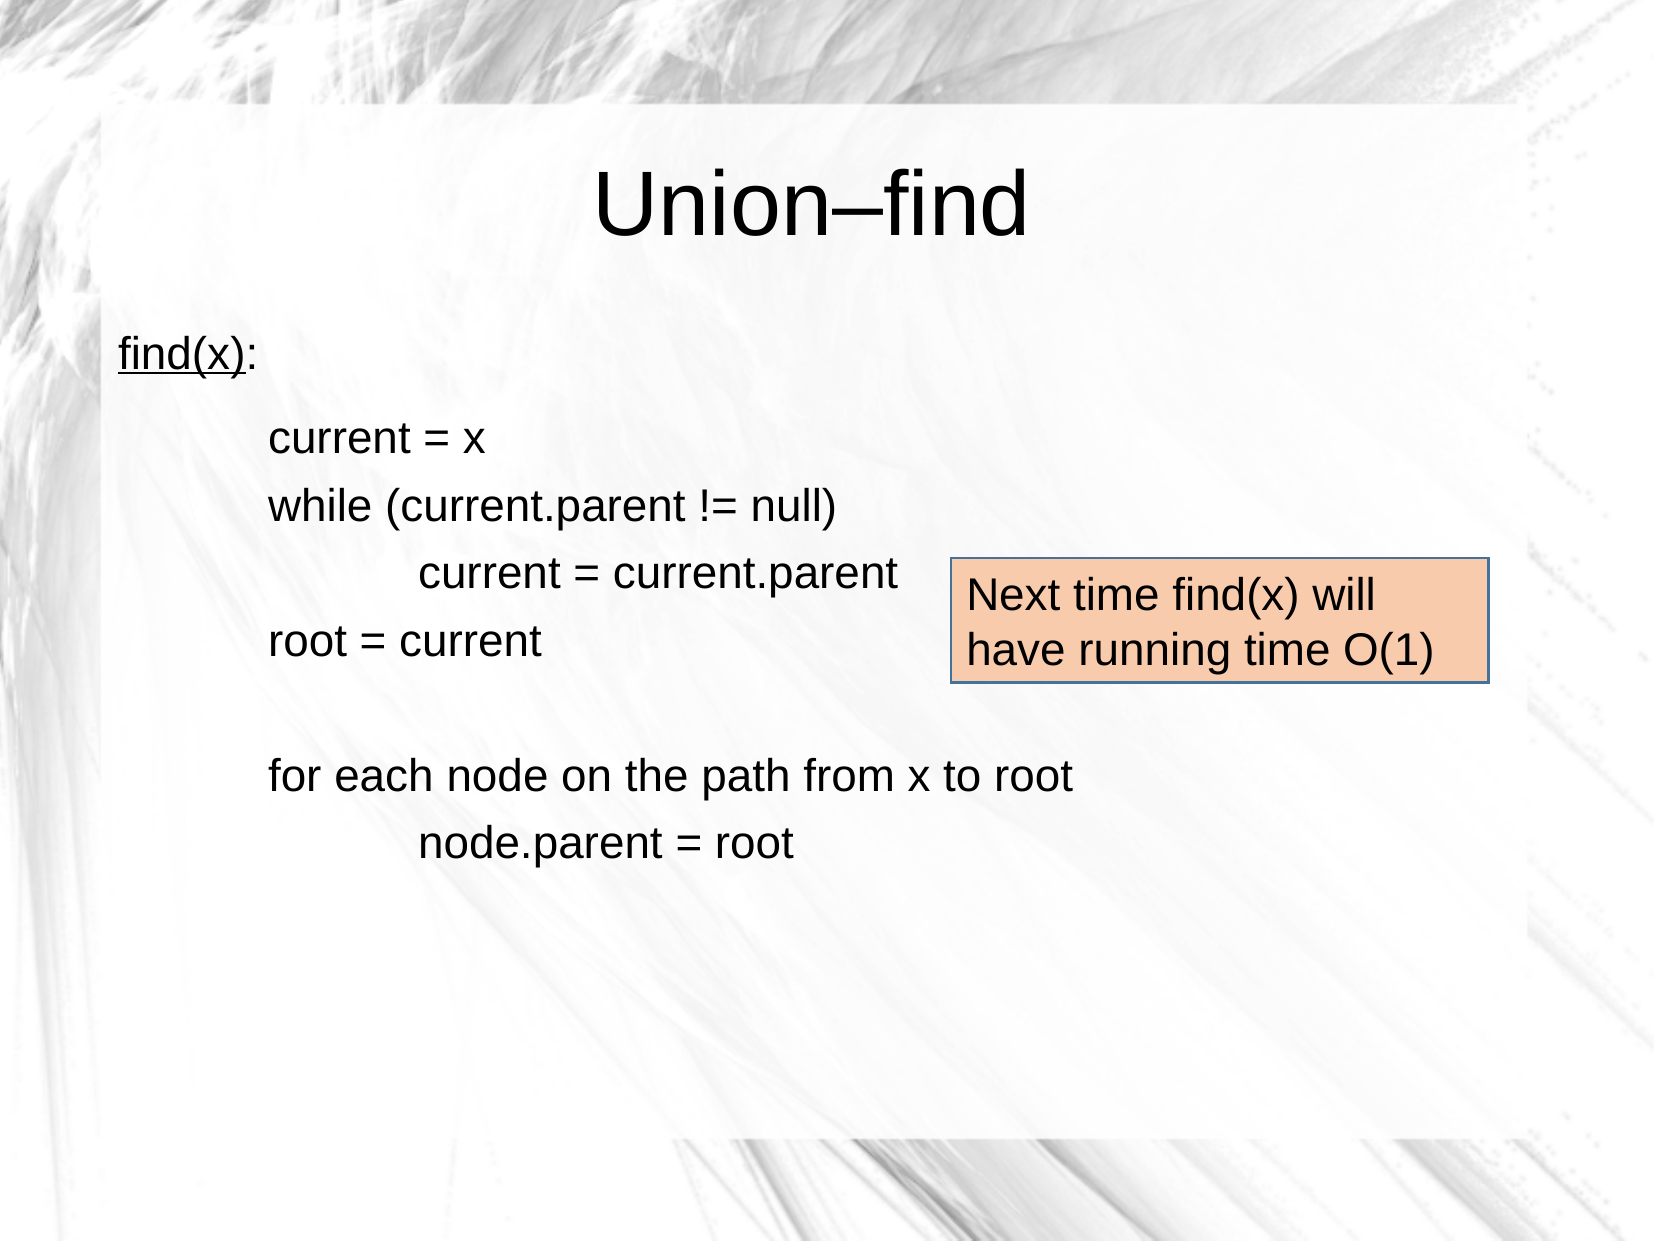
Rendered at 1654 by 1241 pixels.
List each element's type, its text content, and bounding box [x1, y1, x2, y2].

list find(x): current = x while (current.parent != null) current = current.parent root = current for each node on the path from x to root node.parent = root [118, 319, 1571, 1109]
text_box Next time find(x) will have running time O(1) [951, 557, 1489, 683]
picture [0, 0, 1654, 1241]
title Union–find [118, 93, 1506, 299]
